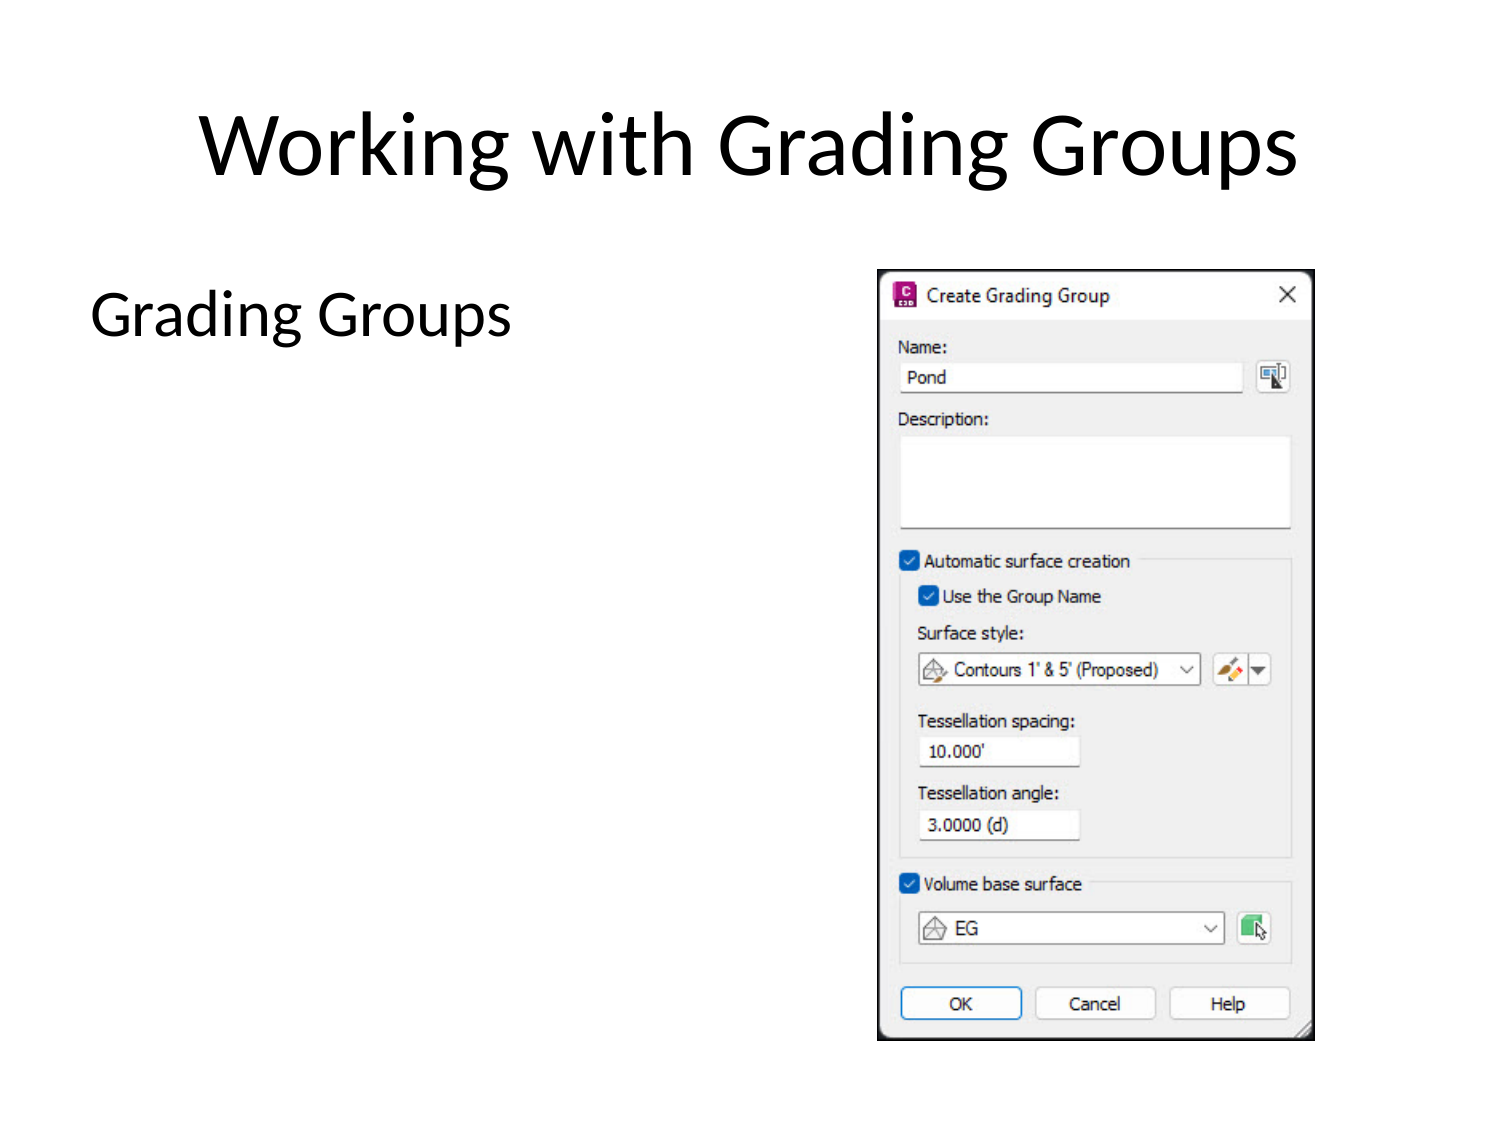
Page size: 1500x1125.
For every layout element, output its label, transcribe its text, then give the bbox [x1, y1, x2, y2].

list Grading Groups [75, 262, 1425, 1005]
title Working with Grading Groups [75, 45, 1425, 233]
picture [877, 269, 1316, 1041]
